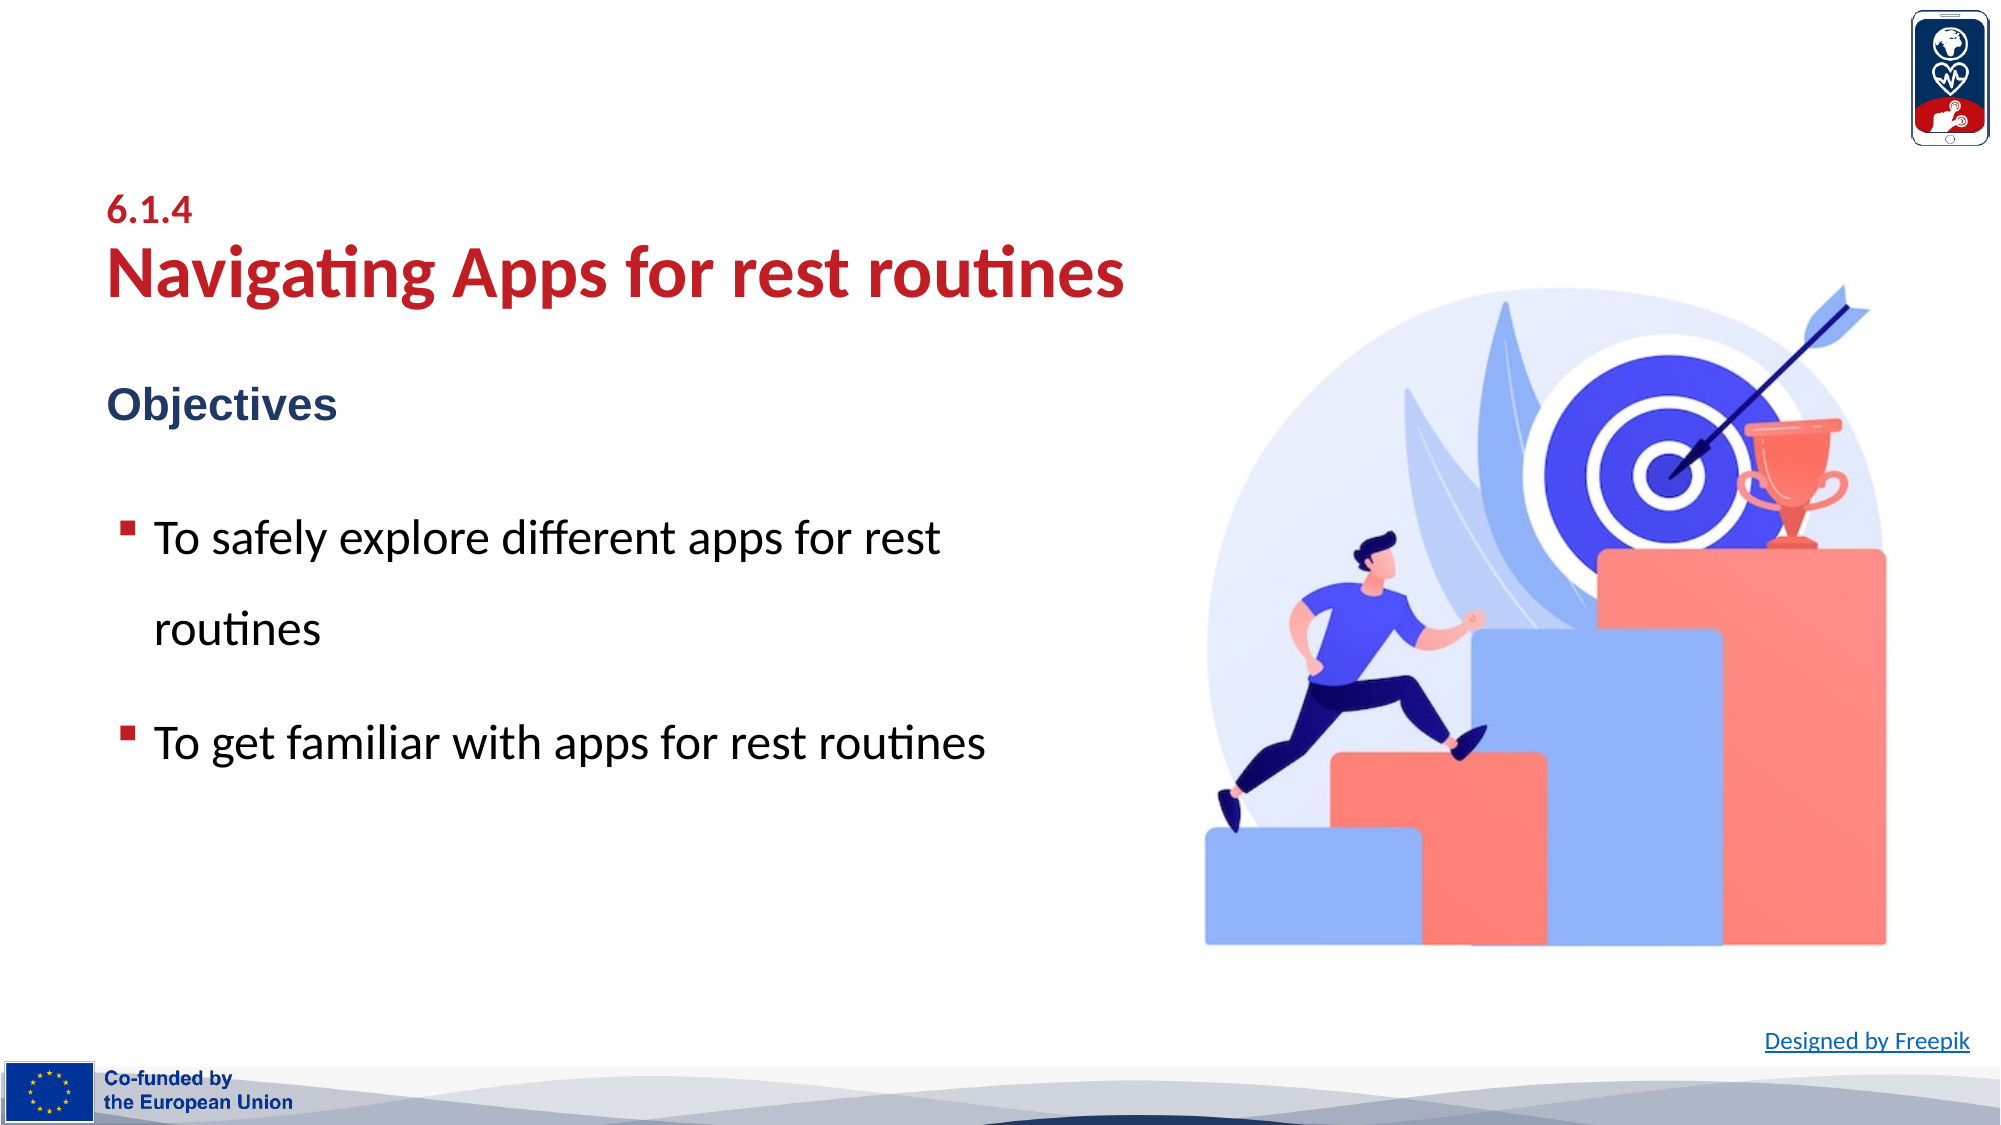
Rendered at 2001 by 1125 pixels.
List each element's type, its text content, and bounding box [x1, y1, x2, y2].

picture [1911, 10, 1990, 146]
text_box Designed by Freepik [984, 1016, 1985, 1062]
picture [1093, 177, 1999, 1054]
list Objectives [91, 354, 938, 437]
title 6.1.4 Navigating Apps for rest routines [91, 177, 1093, 324]
picture [0, 1058, 2001, 1125]
list To safely explore different apps for rest routines To get familiar with apps for rest routines [101, 467, 1076, 960]
